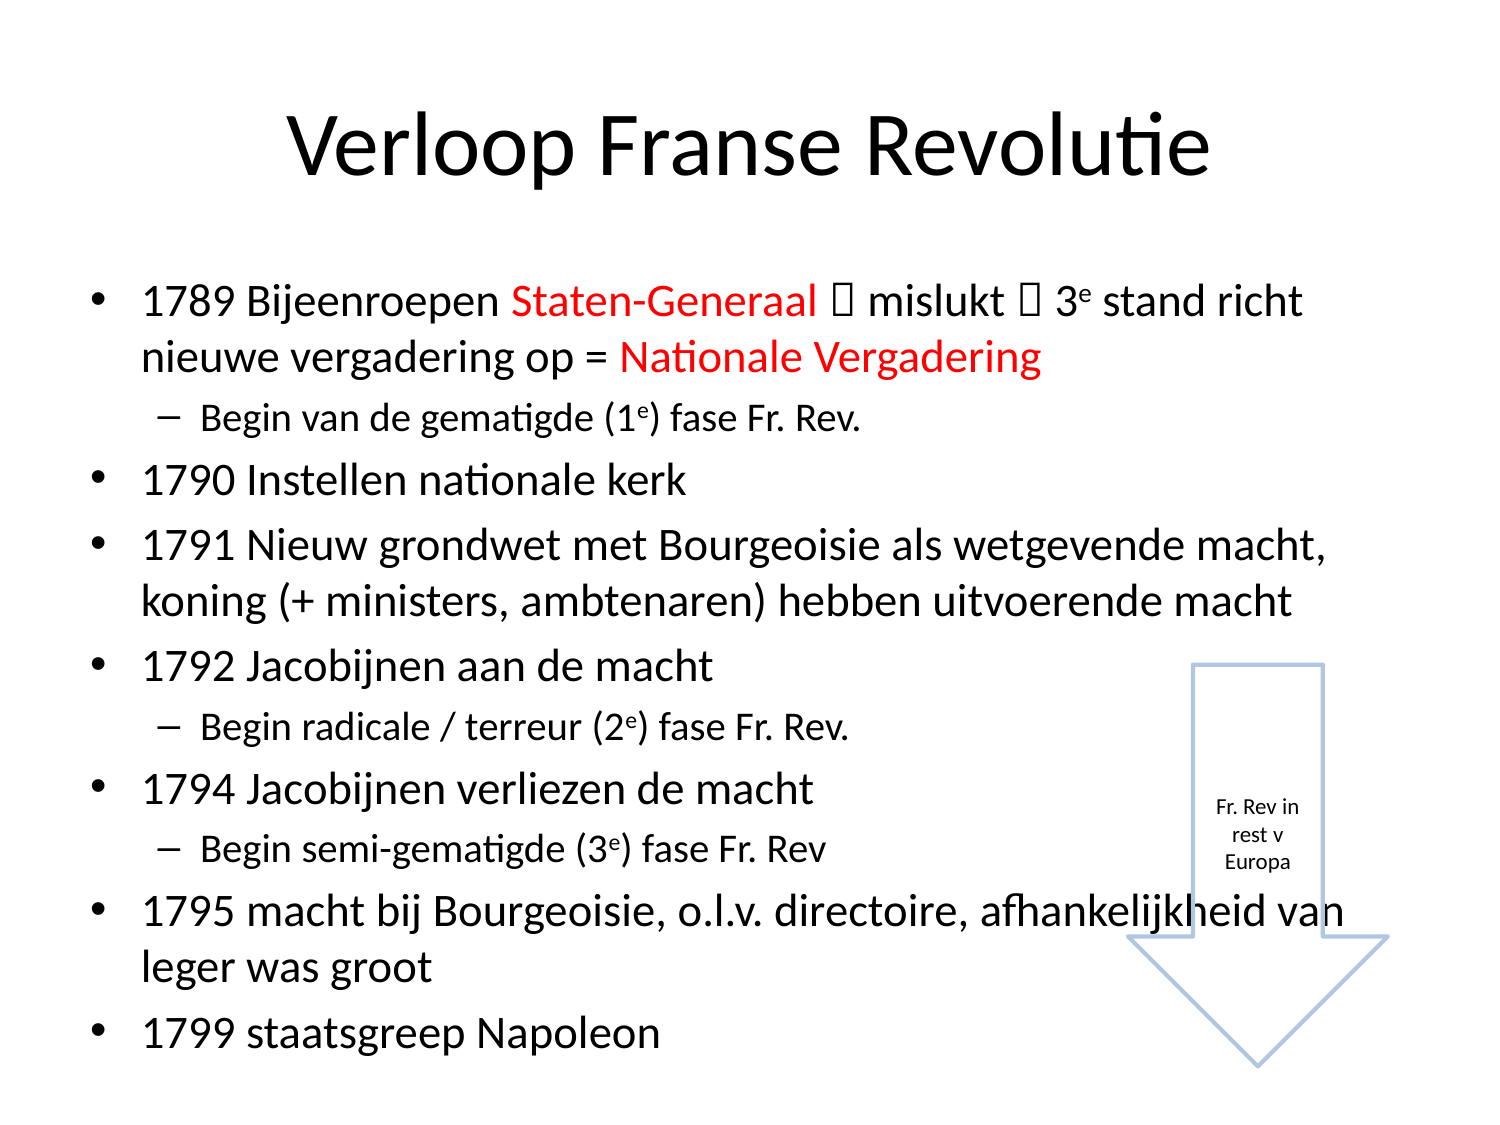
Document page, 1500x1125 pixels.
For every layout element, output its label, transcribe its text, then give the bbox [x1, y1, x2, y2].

list 1789 Bijeenroepen Staten-Generaal  mislukt  3e stand richt nieuwe vergadering op = Nationale Vergadering Begin van de gematigde (1e) fase Fr. Rev. 1790 Instellen nationale kerk 1791 Nieuw grondwet met Bourgeoisie als wetgevende macht, koning (+ ministers, ambtenaren) hebben uitvoerende macht 1792 Jacobijnen aan de macht Begin radicale / terreur (2e) fase Fr. Rev. 1794 Jacobijnen verliezen de macht Begin semi-gematigde (3e) fase Fr. Rev 1795 macht bij Bourgeoisie, o.l.v. directoire, afhankelijkheid van leger was groot 1799 staatsgreep Napoleon [75, 262, 1425, 1071]
title Verloop Franse Revolutie [75, 45, 1425, 233]
text_box Fr. Rev in rest v Europa [1126, 662, 1390, 1069]
